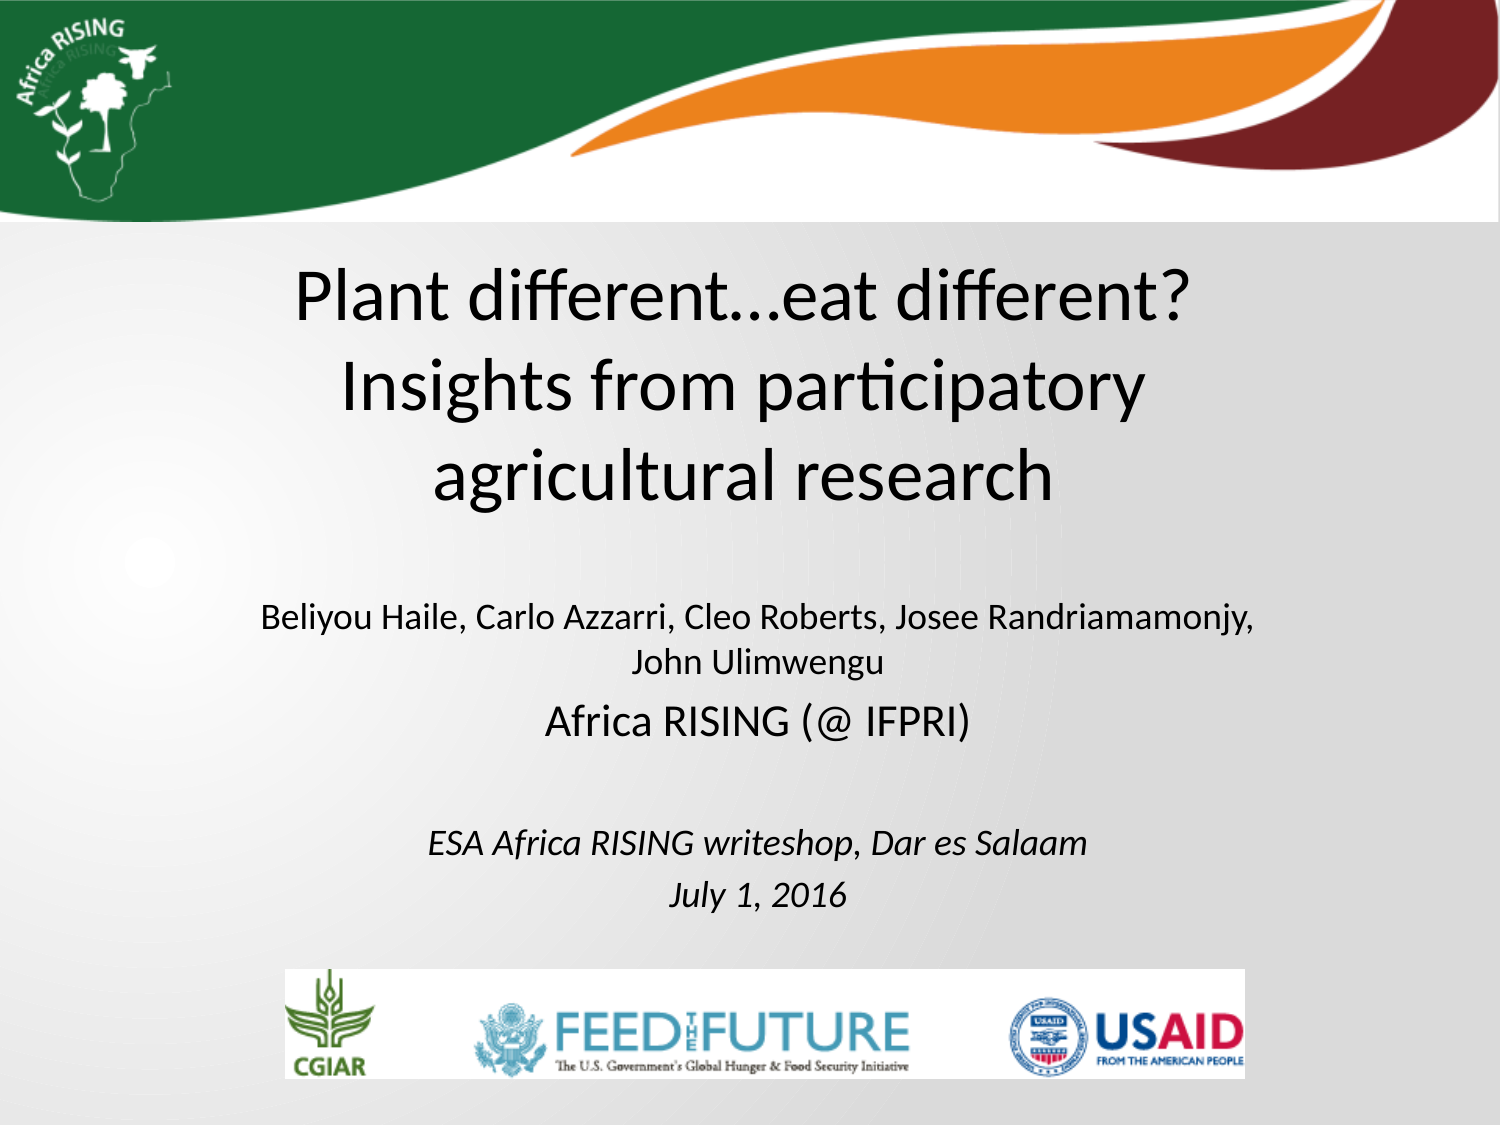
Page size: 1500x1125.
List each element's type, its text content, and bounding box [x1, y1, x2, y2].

picture [285, 970, 1245, 1079]
list Plant different…eat different? Insights from participatory agricultural research [137, 238, 1332, 522]
picture [0, 0, 1499, 222]
list Beliyou Haile, Carlo Azzarri, Cleo Roberts, Josee Randriamamonjy, John Ulimwengu Africa RISING (@ IFPRI) ESA Africa RISING writeshop, Dar es Salaam July 1, 2016 [192, 584, 1306, 970]
